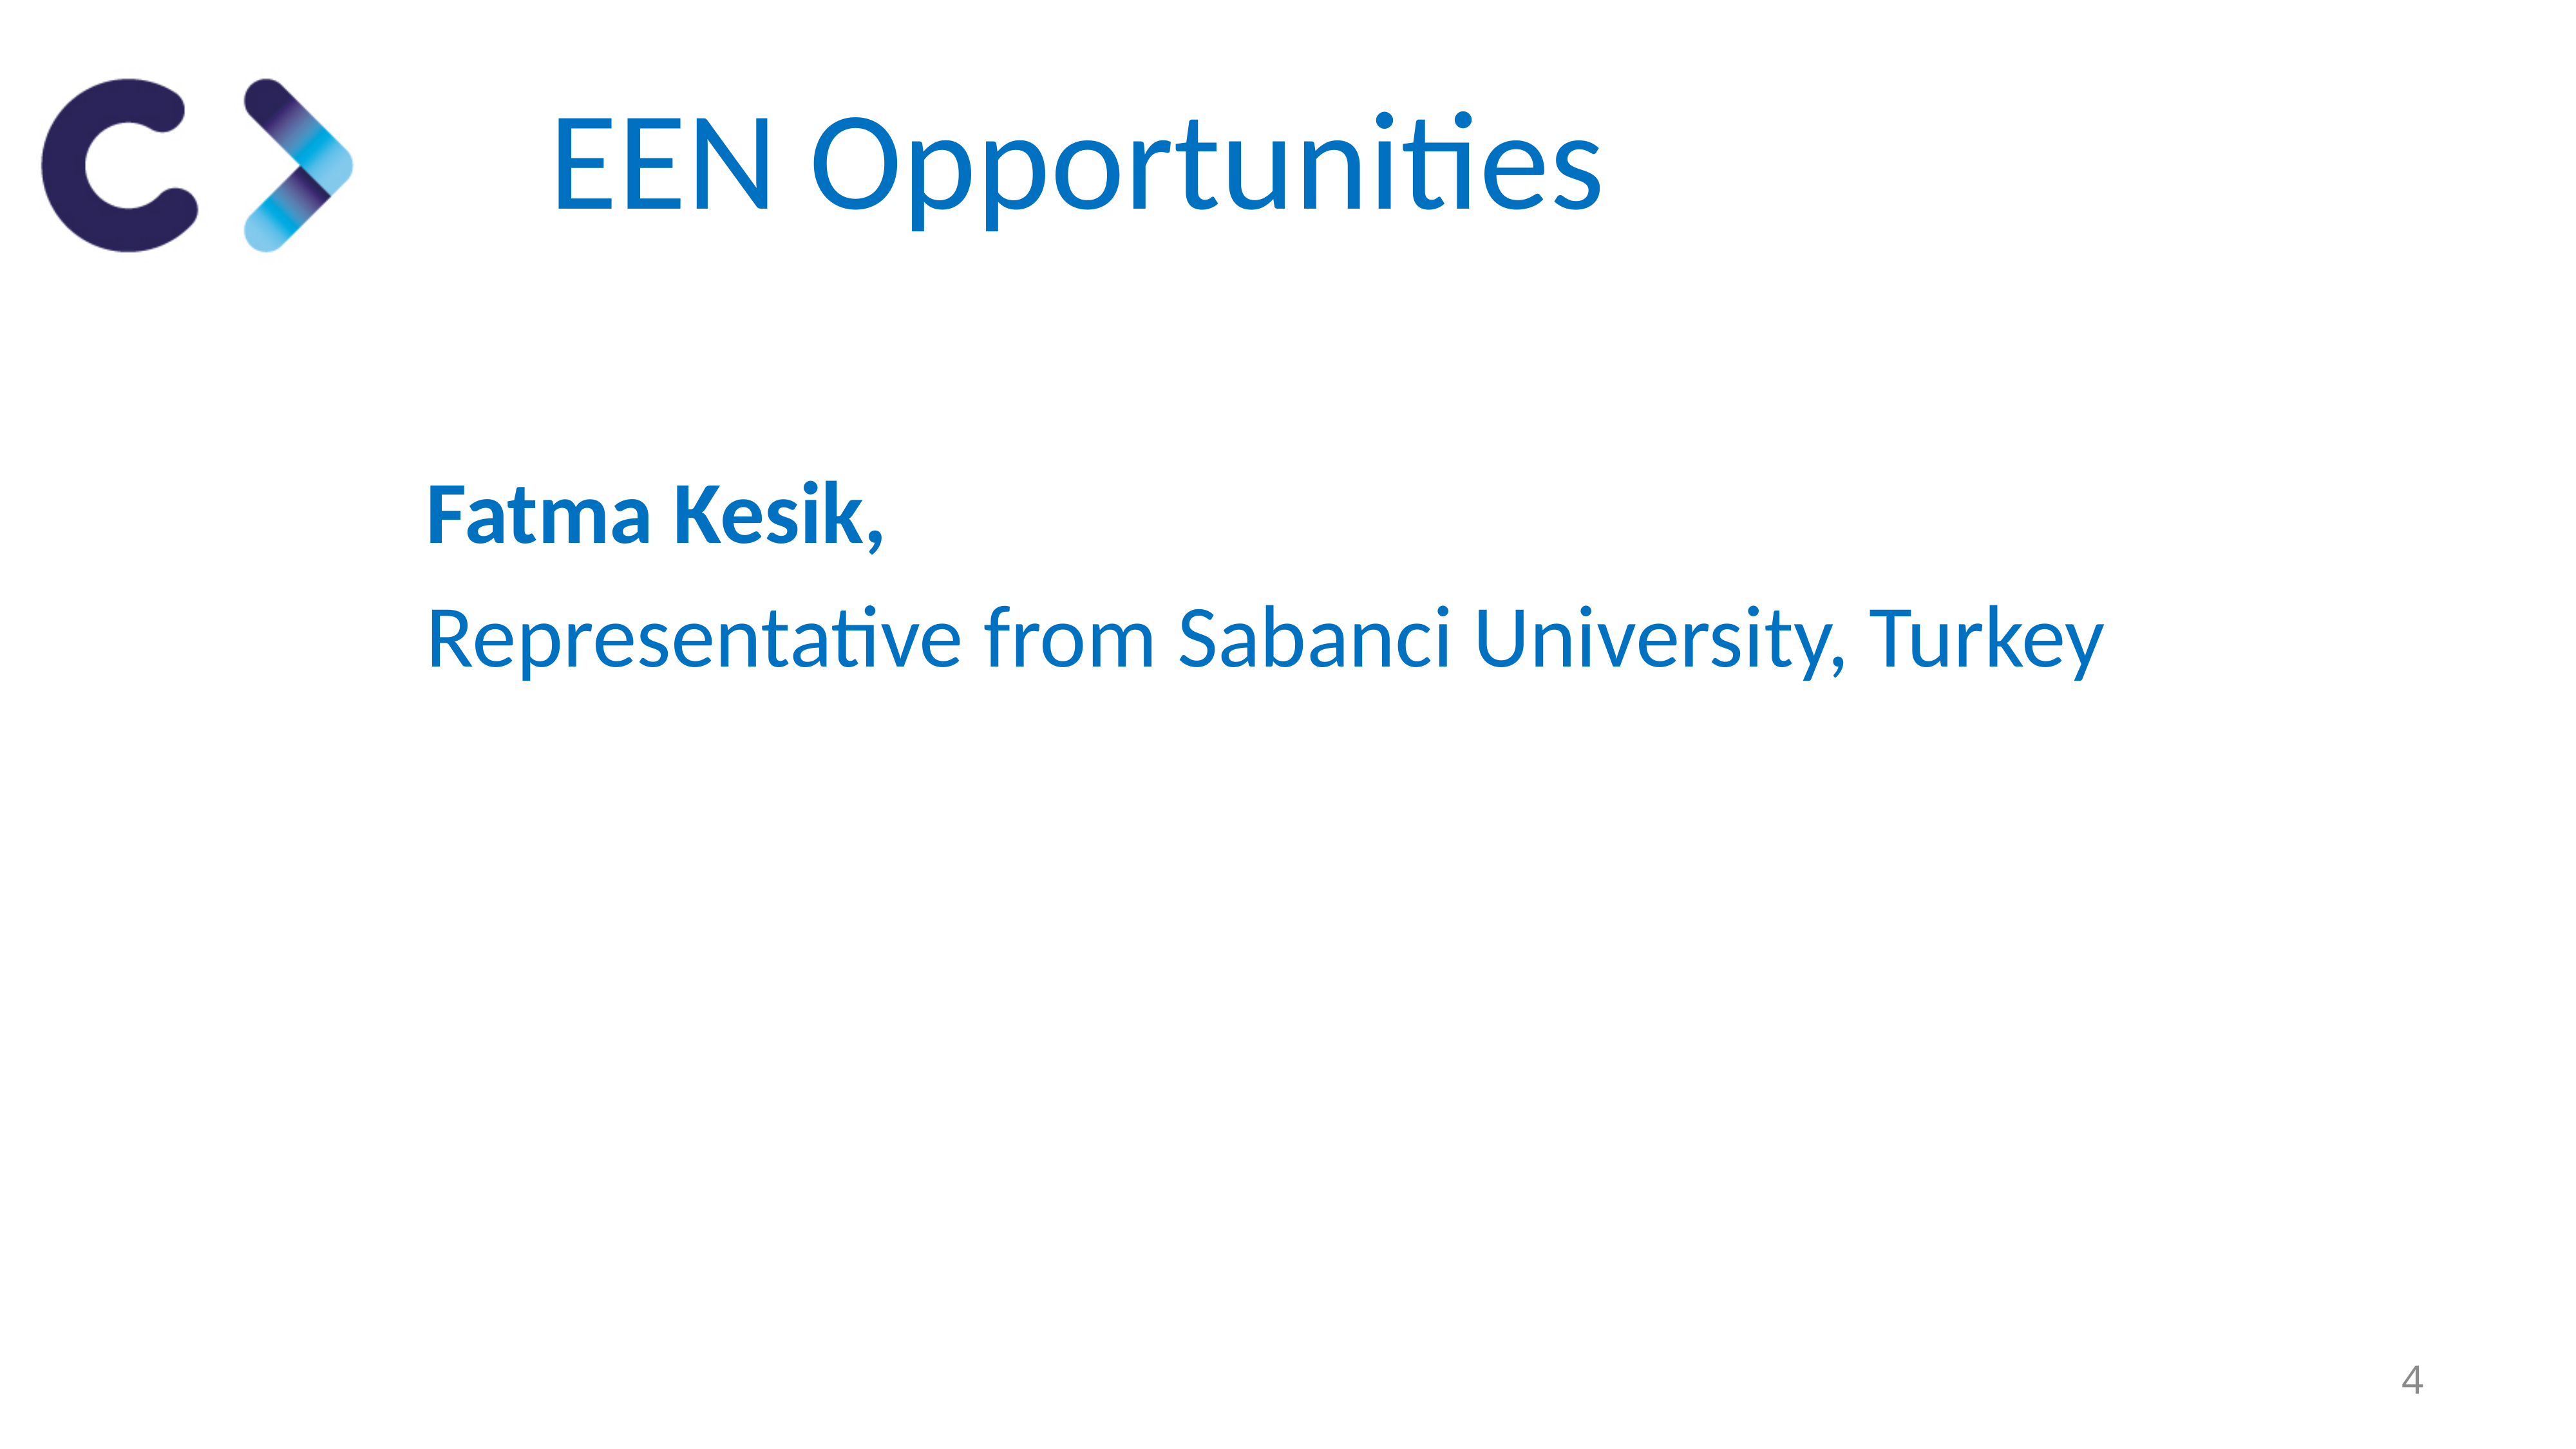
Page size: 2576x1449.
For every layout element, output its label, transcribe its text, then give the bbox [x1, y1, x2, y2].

title EEN Opportunities [393, 32, 1988, 274]
slide_number 4 [1846, 1343, 2447, 1421]
picture [2, 0, 391, 360]
list Fatma Kesik, Representative from Sabanci University, Turkey [302, 442, 2270, 1090]
